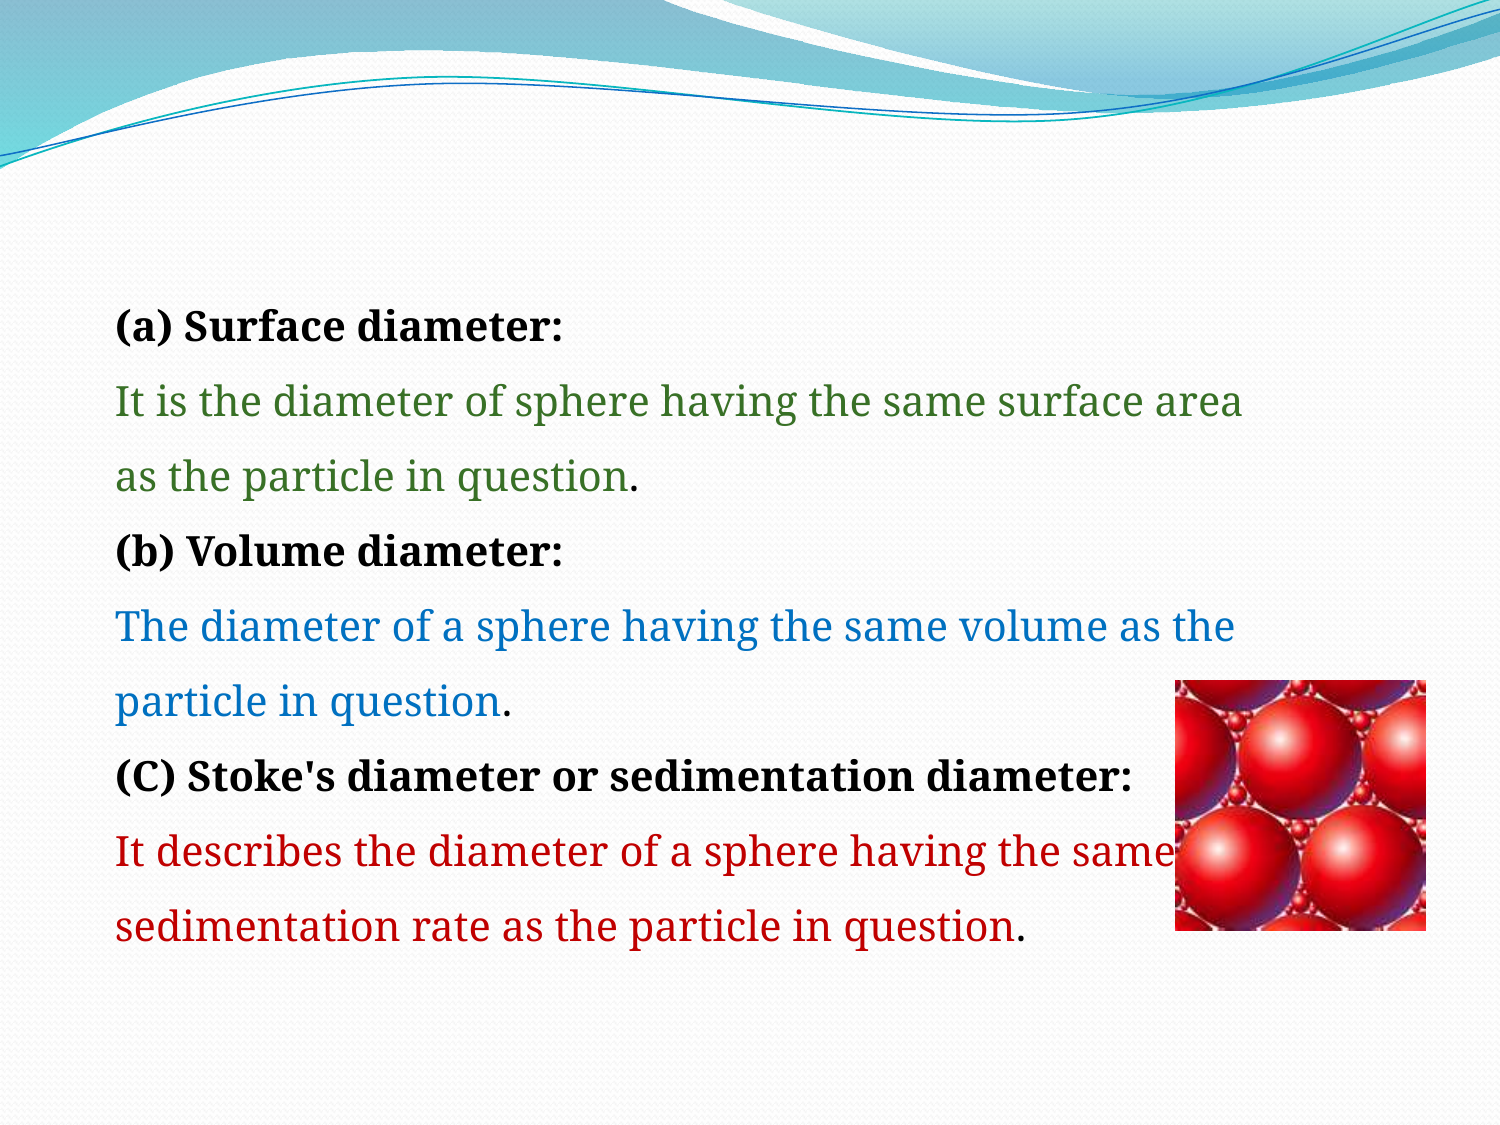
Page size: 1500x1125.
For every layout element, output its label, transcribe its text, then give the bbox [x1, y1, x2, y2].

picture [1174, 680, 1426, 931]
text_box (a) Surface diameter: It is the diameter of sphere having the same surface area as the par­ticle in question. (b) Volume diameter: The diameter of a sphere having the same volume as the particle in question. (C) Stoke's diameter or sedimentation diameter: It describes the diameter of a sphere having the same sedimentation rate as the particle in question. [100, 267, 1270, 1032]
